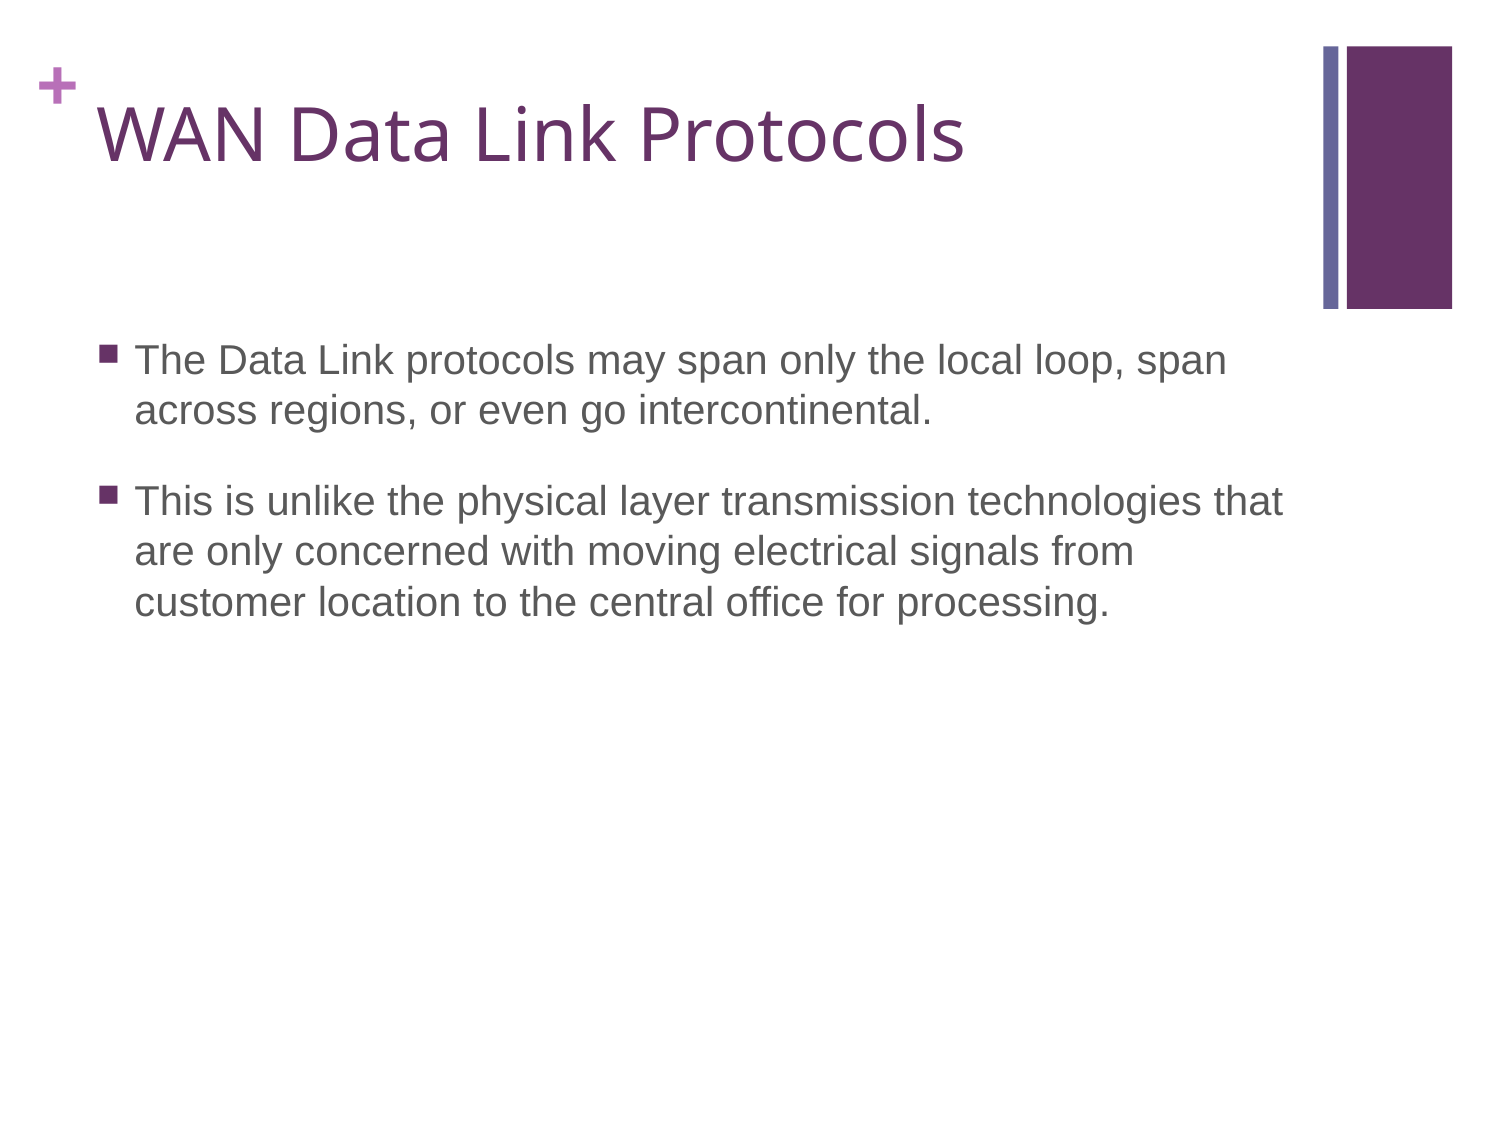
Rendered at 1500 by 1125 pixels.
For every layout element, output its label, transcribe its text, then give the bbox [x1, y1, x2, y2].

title WAN Data Link Protocols [81, 79, 1322, 263]
list The Data Link protocols may span only the local loop, span across regions, or even go intercontinental. This is unlike the physical layer transmission technologies that are only concerned with moving electrical signals from customer location to the central office for processing. [81, 324, 1322, 1005]
